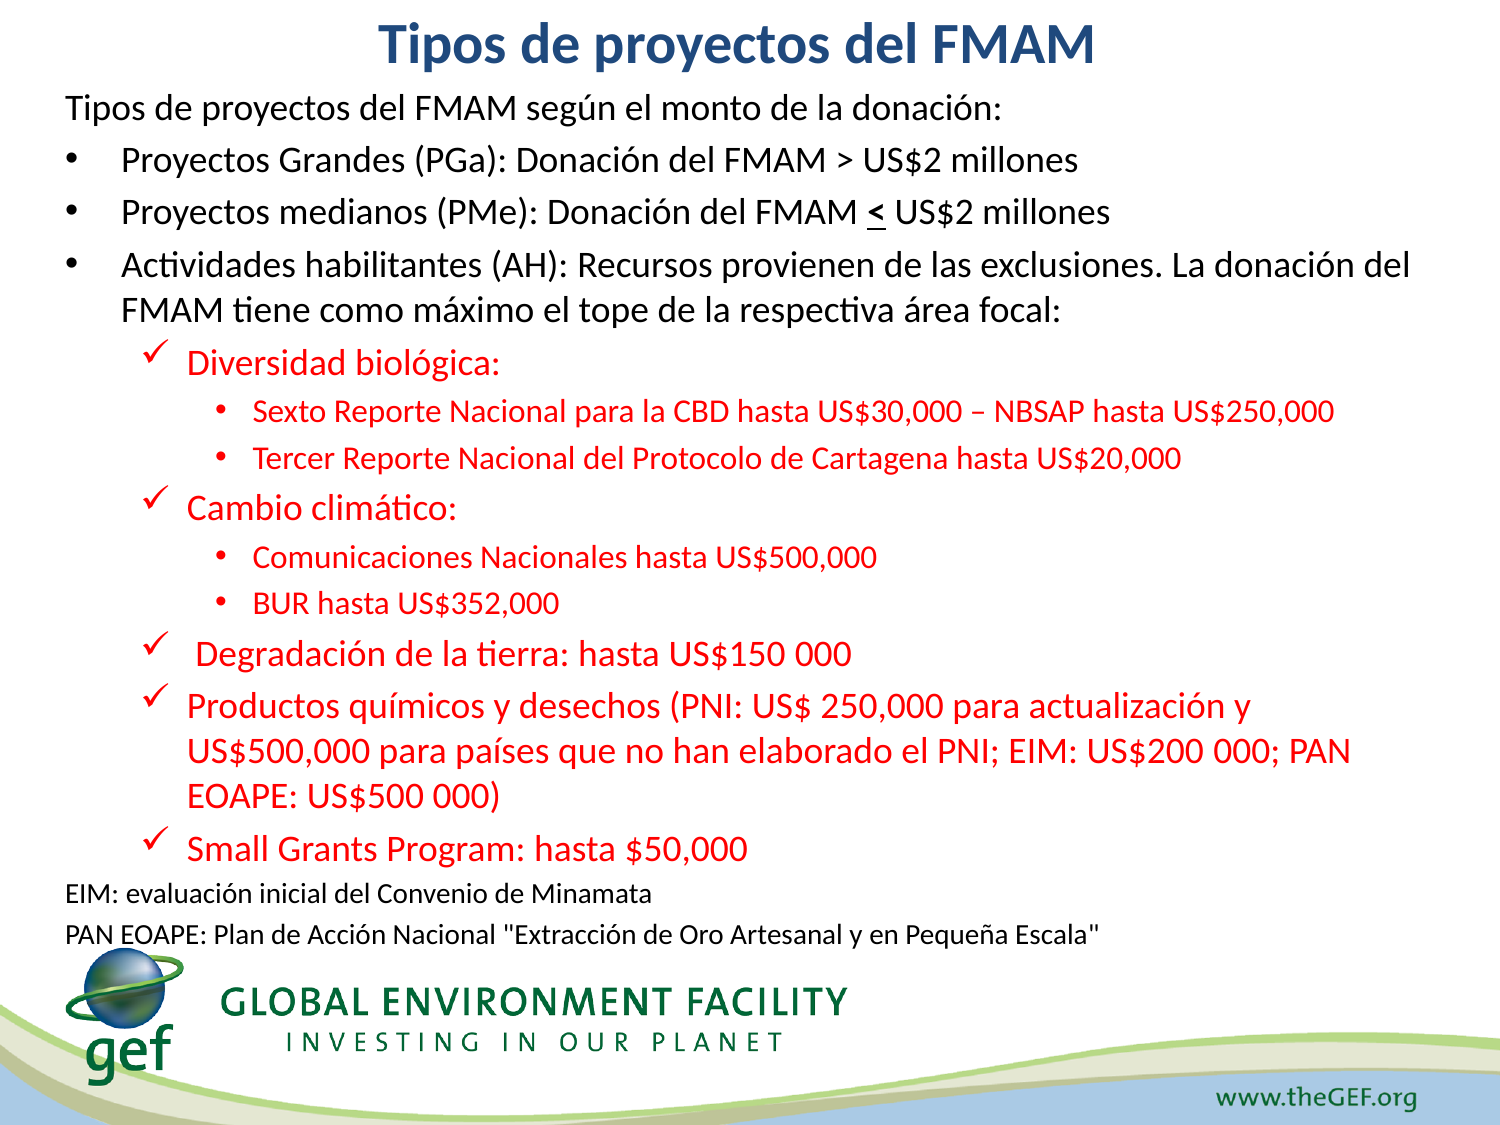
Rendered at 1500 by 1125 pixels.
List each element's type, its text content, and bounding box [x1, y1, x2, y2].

title Tipos de proyectos del FMAM [74, 0, 1401, 74]
picture [0, 920, 1500, 1125]
list Tipos de proyectos del FMAM según el monto de la donación: Proyectos Grandes (PGa): Donación del FMAM > US$2 millones Proyectos medianos (PMe): Donación del FMAM < US$2 millones Actividades habilitantes (AH): Recursos provienen de las exclusiones. La donación del FMAM tiene como máximo el tope de la respectiva área focal: Diversidad biológica: Sexto Reporte Nacional para la CBD hasta US$30,000 – NBSAP hasta US$250,000 Tercer Reporte Nacional del Protocolo de Cartagena hasta US$20,000 Cambio climático: Comunicaciones Nacionales hasta US$500,000 BUR hasta US$352,000 Degradación de la tierra: hasta US$150 000 Productos químicos y desechos (PNI: US$ 250,000 para actualización y US$500,000 para países que no han elaborado el PNI; EIM: US$200 000; PAN EOAPE: US$500 000) Small Grants Program: hasta $50,000 EIM: evaluación inicial del Convenio de Minamata PAN EOAPE: Plan de Acción Nacional "Extracción de Oro Artesanal y en Pequeña Escala" [49, 74, 1451, 963]
